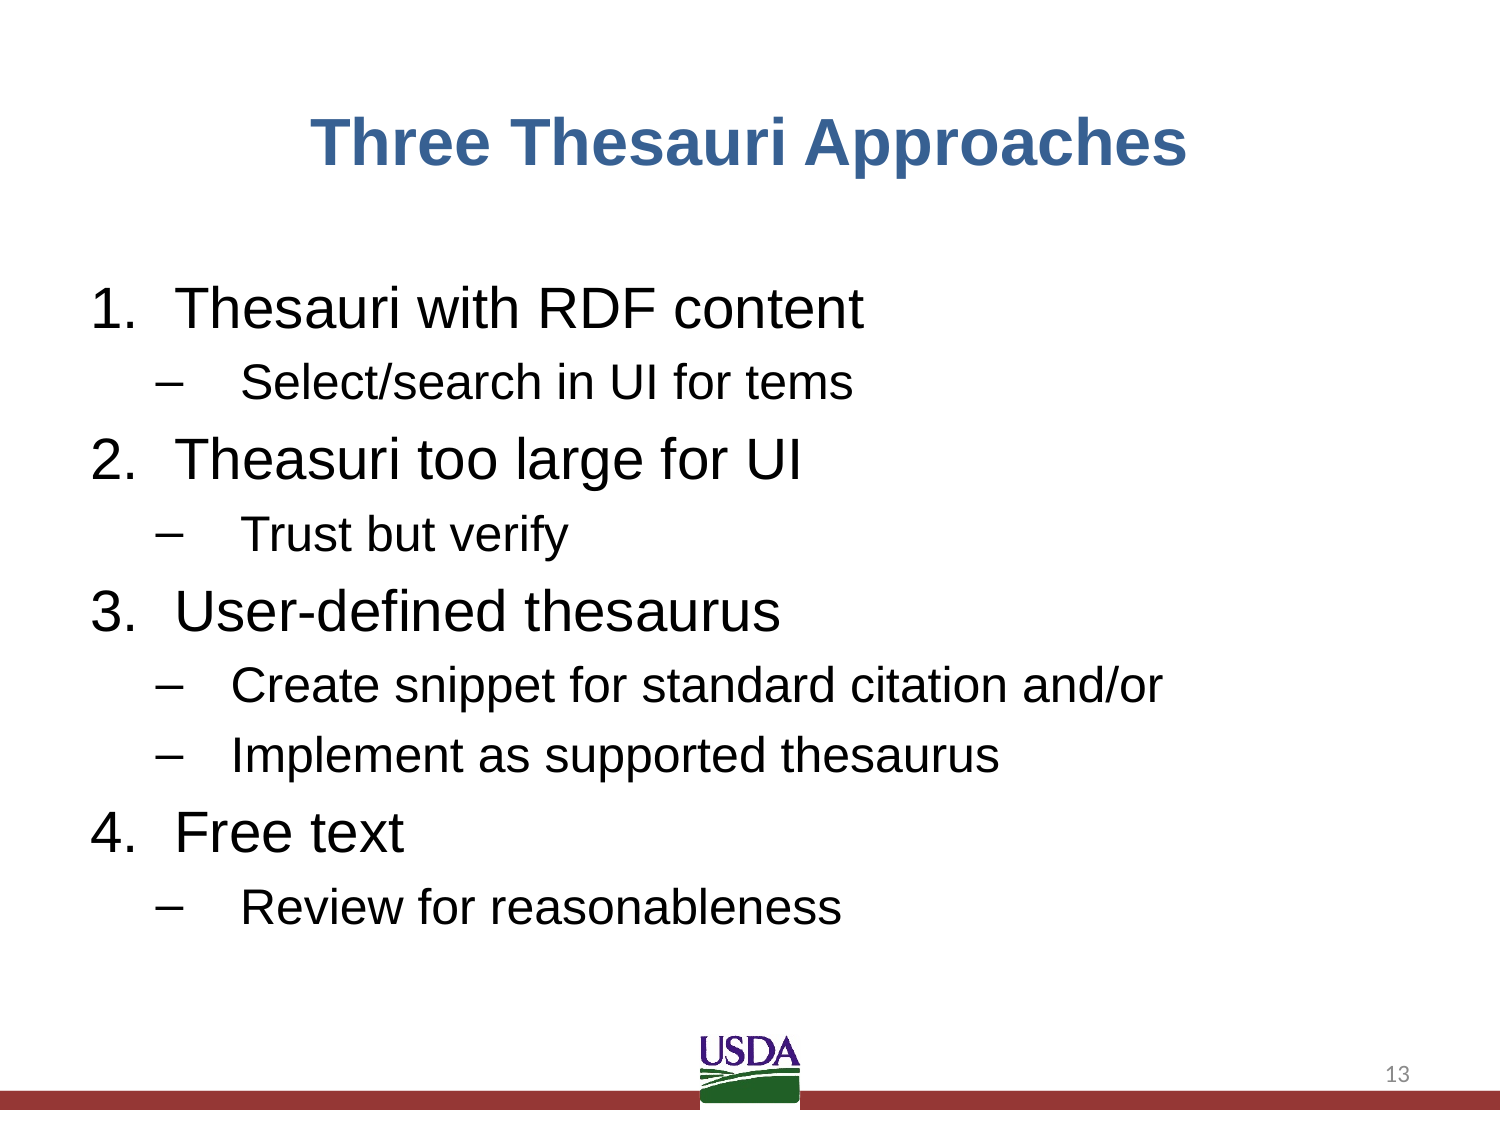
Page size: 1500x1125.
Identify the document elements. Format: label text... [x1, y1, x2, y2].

picture [699, 1034, 801, 1104]
list Thesauri with RDF content Select/search in UI for tems Theasuri too large for UI Trust but verify User-defined thesaurus Create snippet for standard citation and/or Implement as supported thesaurus Free text Review for reasonableness [75, 262, 1425, 1005]
slide_number 13 [1074, 1042, 1425, 1103]
title Three Thesauri Approaches [75, 45, 1425, 233]
